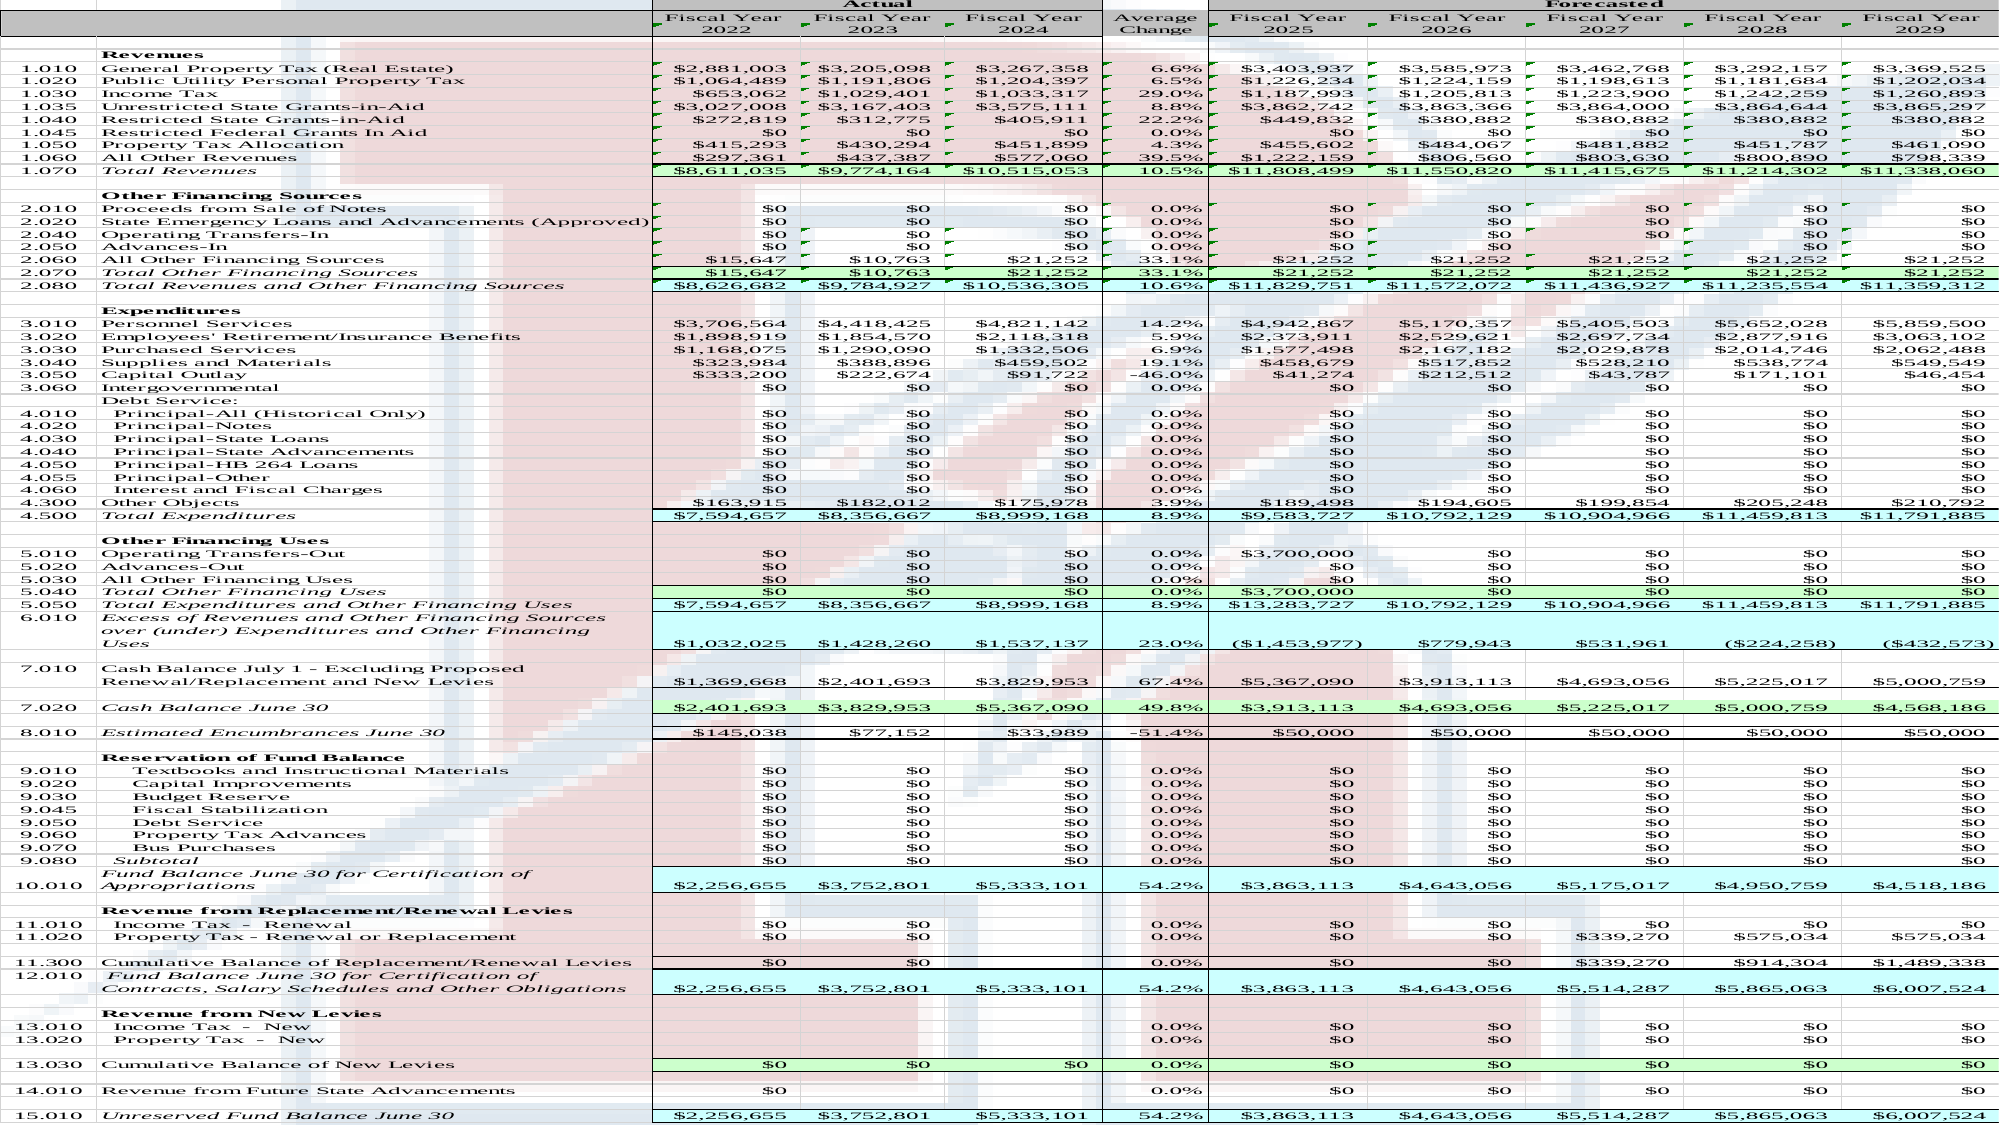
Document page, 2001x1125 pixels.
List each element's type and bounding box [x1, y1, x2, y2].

text_box [0, 0, 2000, 1123]
